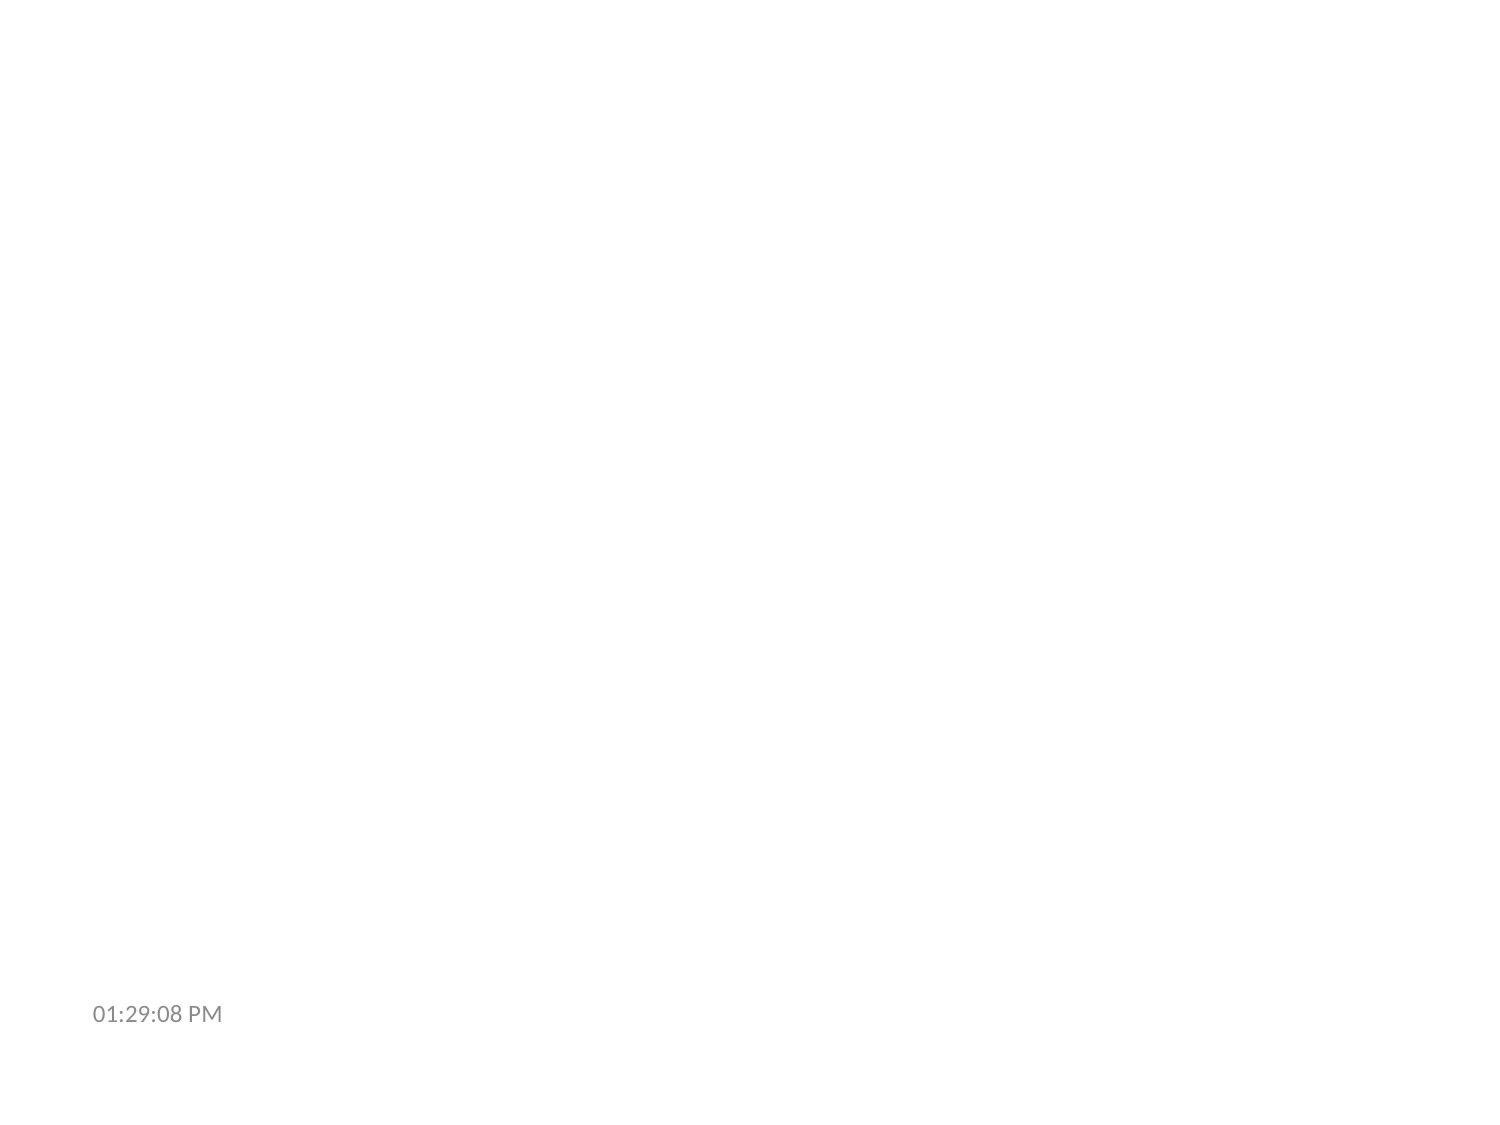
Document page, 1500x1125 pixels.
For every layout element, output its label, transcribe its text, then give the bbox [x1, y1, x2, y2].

text_box 3:35:09 PM [77, 982, 428, 1043]
